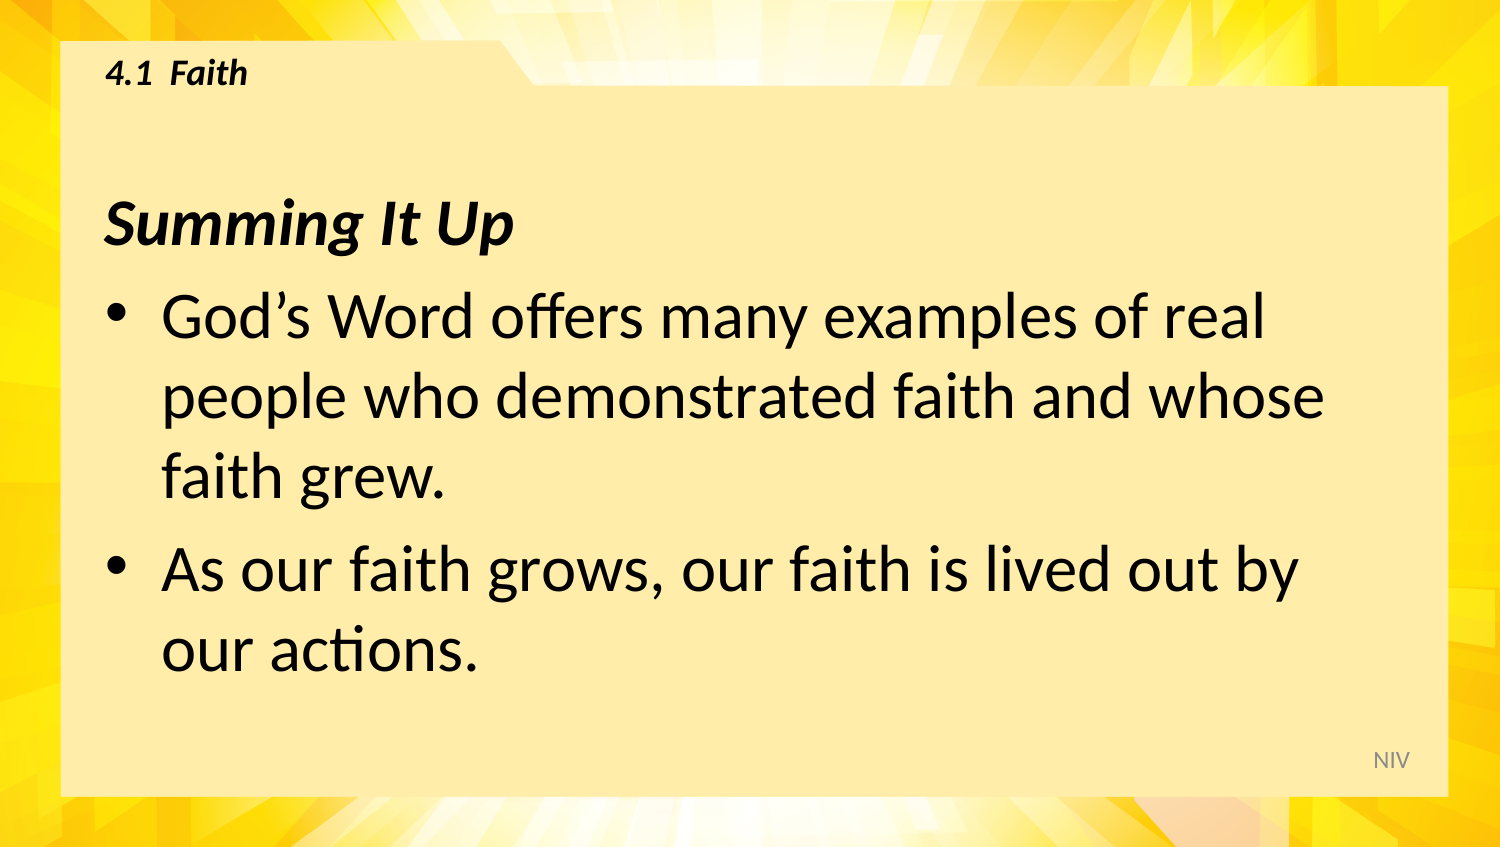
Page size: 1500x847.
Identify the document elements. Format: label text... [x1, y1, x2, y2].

footer NIV [950, 736, 1425, 782]
title 4.1 Faith [89, 33, 1420, 108]
list Summing It Up God’s Word offers many examples of real people who demonstrated faith and whose faith grew. As our faith grows, our faith is lived out by our actions. [89, 141, 1403, 722]
picture [0, 0, 1500, 847]
